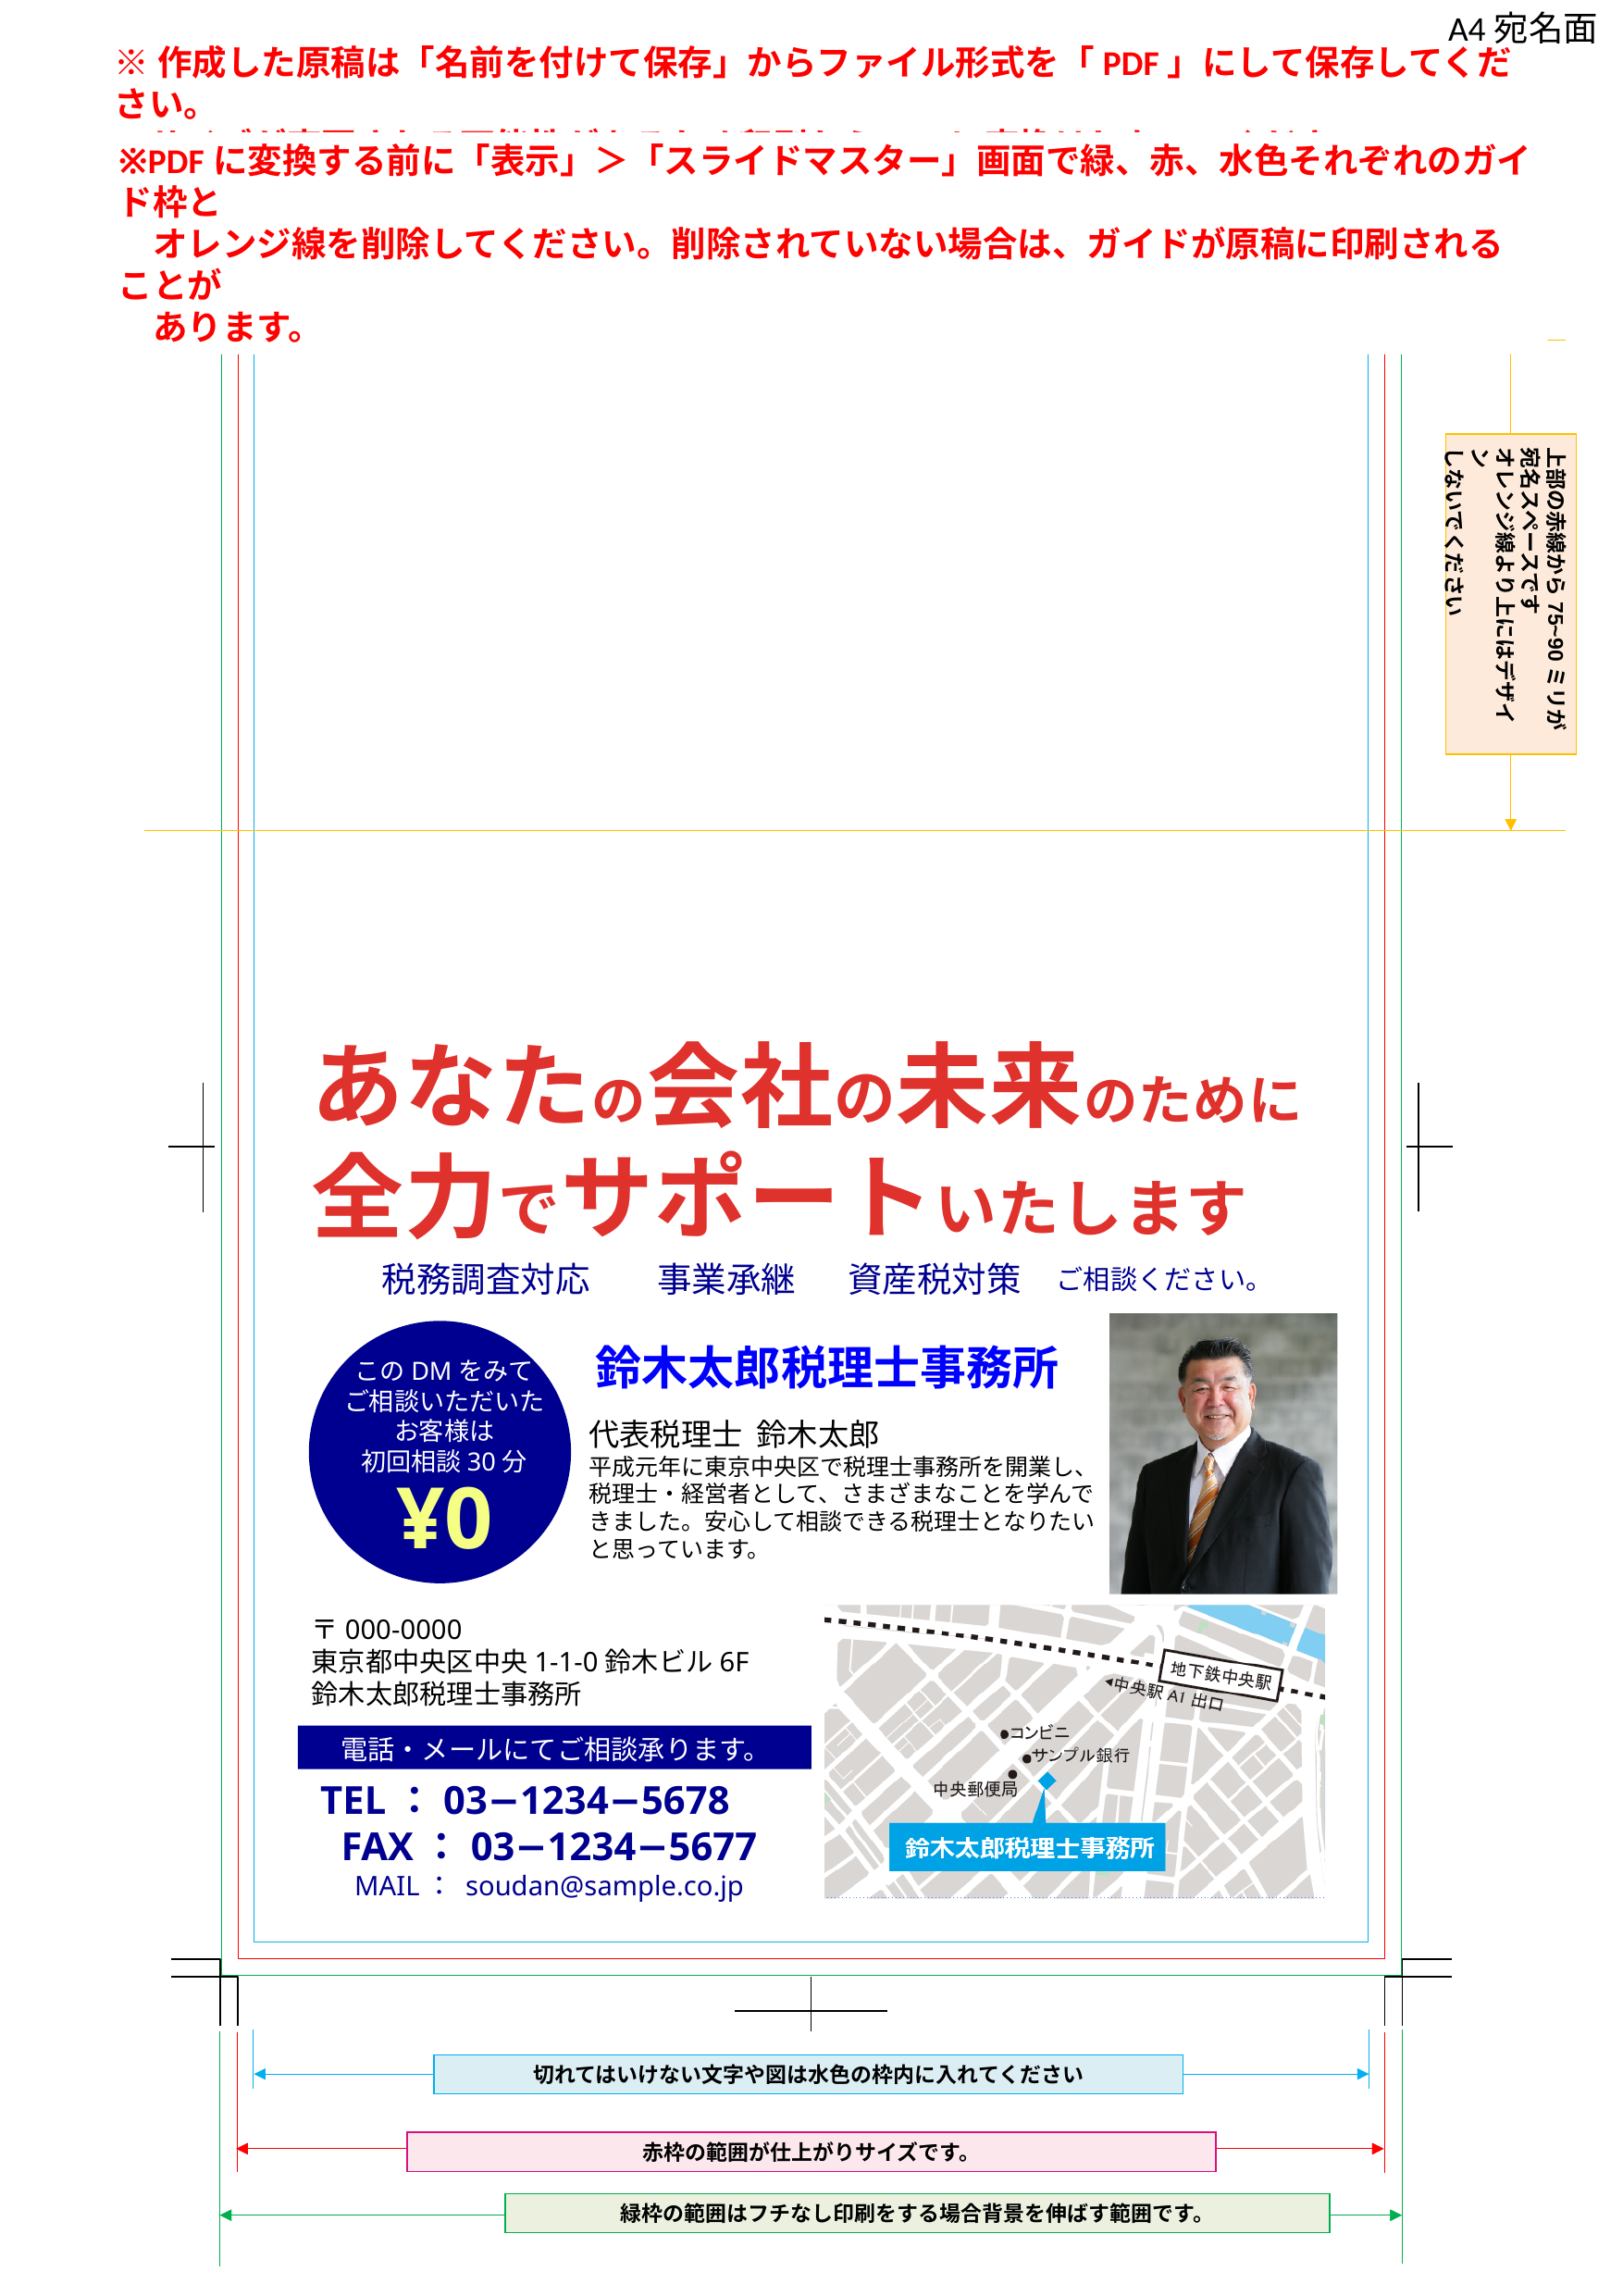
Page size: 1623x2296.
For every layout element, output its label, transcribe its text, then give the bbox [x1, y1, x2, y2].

text_box 緑枠の範囲はフチなし印刷をする場合背景を伸ばす範囲です。 [505, 2193, 1331, 2215]
text_box 切れてはいけない文字や図は水色の枠内に入れてください [434, 2054, 1183, 2094]
text_box 〒000-0000 東京都中央区中央1-1-0鈴木ビル6F 鈴木太郎税理士事務所 [297, 1605, 801, 1717]
text_box 赤枠の範囲が仕上がりサイズです。 [407, 2157, 1216, 2172]
text_box ※PDFに変換する前に「表示」＞「スライドマスター」画面で緑、赤、水色それぞれのガイド枠と オレンジ線を削除してください。削除されていない場合は、ガイドが原稿に印刷されることが あります。 [105, 131, 1548, 354]
text_box 電話・メールにてご相談承ります。 [299, 1726, 813, 1772]
text_box 上部の赤線から75~90ミリが 宛名スペースです オレンジ線より上にはデザイン しないでください [1445, 434, 1506, 754]
text_box A4宛名面 [1434, 0, 1623, 56]
text_box 資産税対策 [830, 1250, 1039, 1307]
text_box あなたの会社の未来のために 全力でサポートいたします [297, 1021, 1336, 1258]
text_box 鈴木太郎税理士事務所 [582, 1332, 883, 1401]
picture [824, 1313, 1358, 1900]
text_box 代表税理士 鈴木太郎 平成元年に東京中央区で税理士事務所を開業し、税理士・経営者として、さまざまなことを学んできました。安心して相談できる税理士となりたいと思っています。 [576, 1408, 883, 1570]
text_box 上部の赤線から75~90ミリが 宛名スペースです オレンジ線より上にはデザイン しないでください [1515, 434, 1577, 754]
picture [663, 1049, 670, 1056]
text_box ※作成した原稿は「名前を付けて保存」からファイル形式を「PDF」にして保存してください。 サイズが変更される可能性があるため印刷からPDFに変換はしないでください。 [101, 33, 1544, 173]
text_box ご相談ください。 [1025, 1255, 1304, 1302]
text_box 緑枠の範囲はフチなし印刷をする場合背景を伸ばす範囲です。 [505, 2224, 1331, 2233]
text_box 事業承継 [633, 1250, 820, 1307]
text_box 税務調査対応 [360, 1250, 613, 1307]
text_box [308, 1321, 572, 1584]
text_box 赤枠の範囲が仕上がりサイズです。 [407, 2132, 1216, 2148]
text_box TEL：03−1234−5678 FAX：03−1234−5677 MAIL： soudan@sample.co.jp [297, 1769, 801, 1908]
